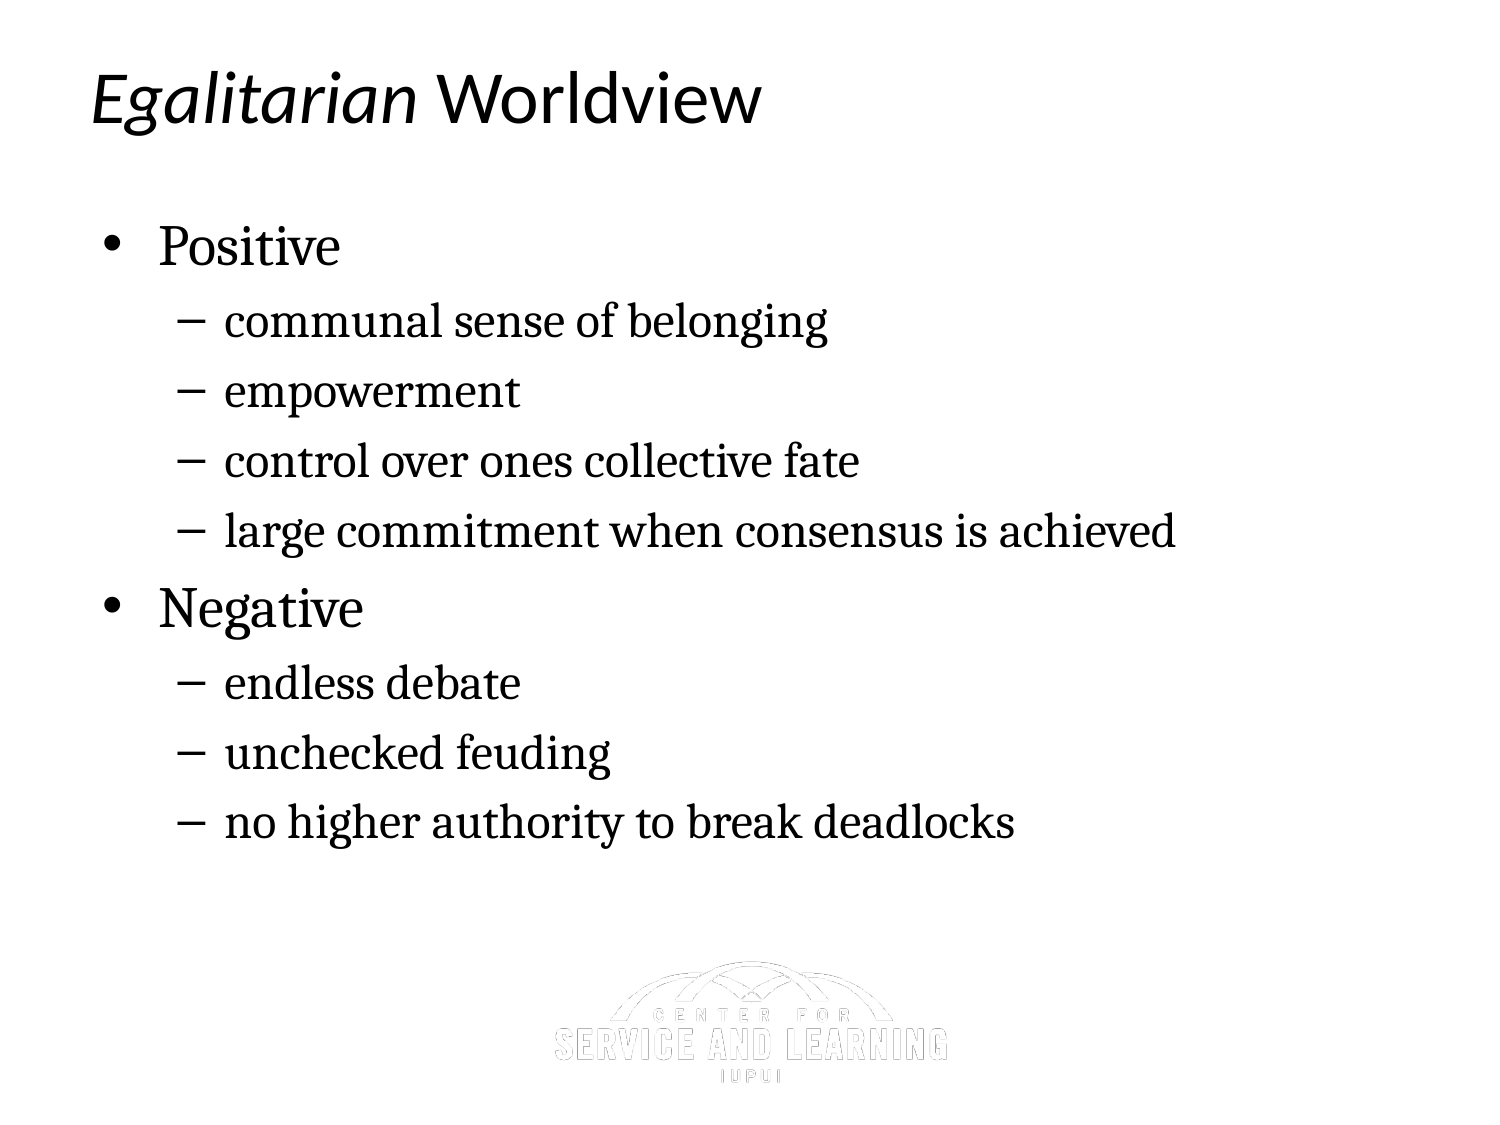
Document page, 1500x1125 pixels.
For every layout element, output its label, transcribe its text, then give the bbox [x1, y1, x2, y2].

list Positive communal sense of belonging empowerment control over ones collective fate large commitment when consensus is achieved Negative endless debate unchecked feuding no higher authority to break deadlocks [87, 200, 1438, 943]
picture [412, 943, 1088, 1125]
title Egalitarian Worldview [75, 0, 1425, 188]
